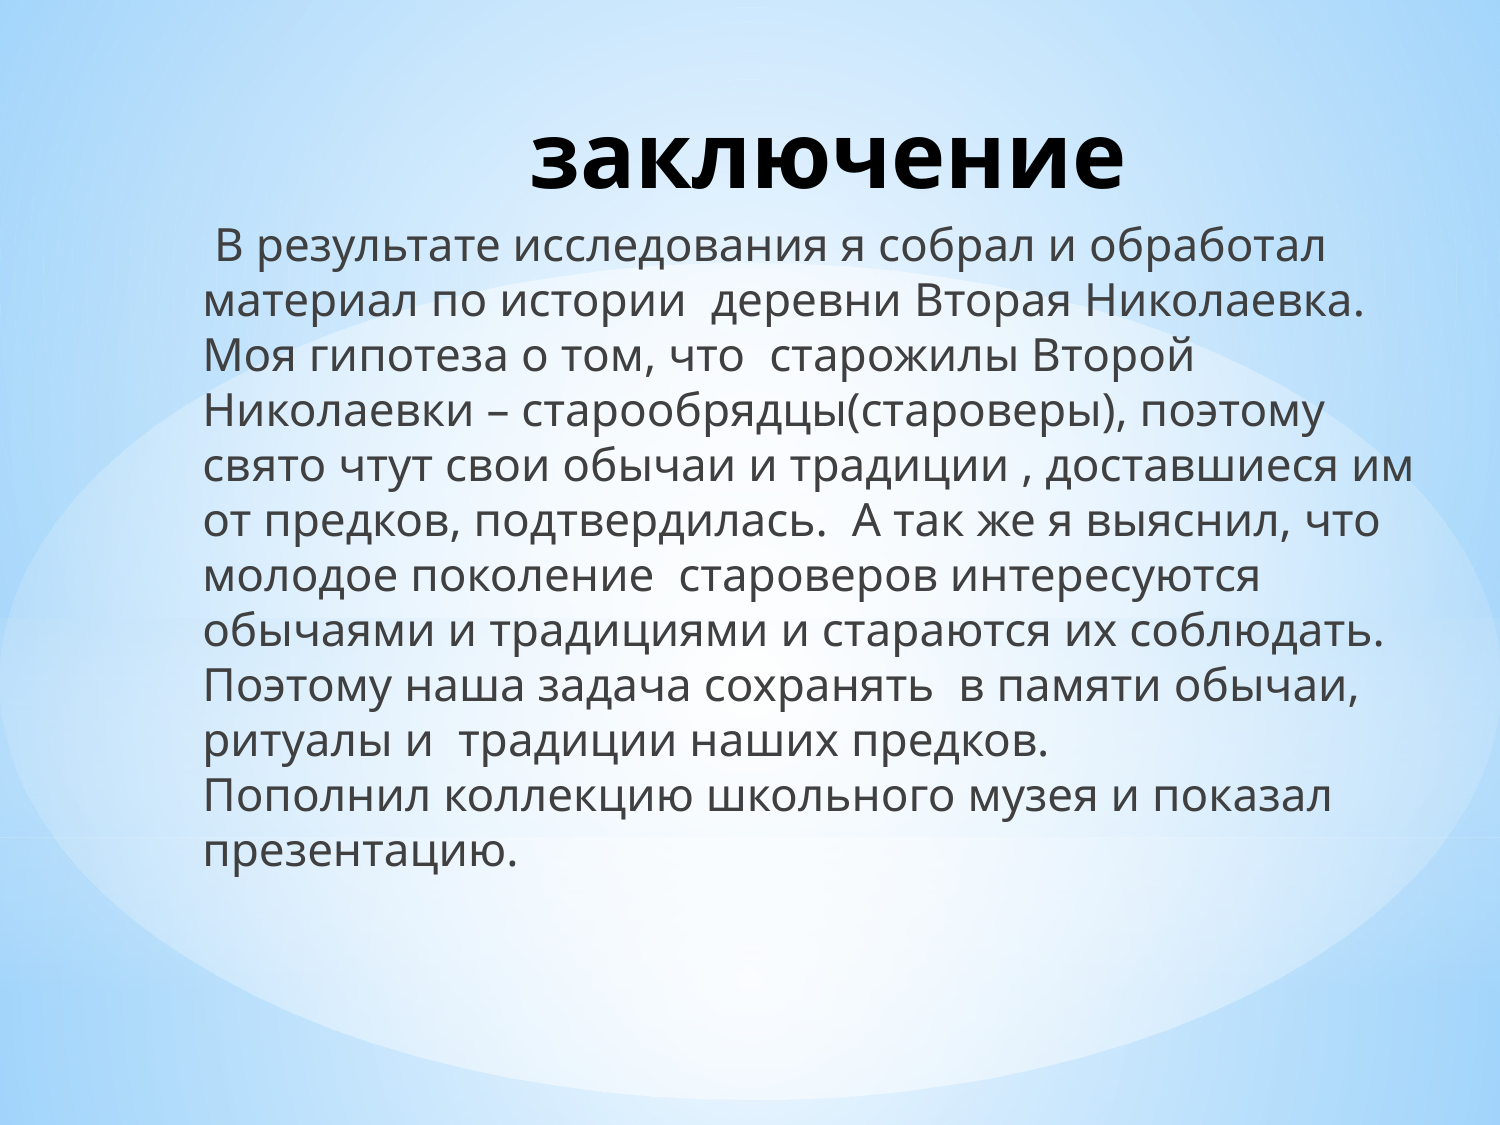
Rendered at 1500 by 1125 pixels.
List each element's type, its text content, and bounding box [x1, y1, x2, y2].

text_box В результате исследования я собрал и обработал материал по истории деревни Вторая Николаевка. Моя гипотеза о том, что старожилы Второй Николаевки – старообрядцы(староверы), поэтому свято чтут свои обычаи и традиции , доставшиеся им от предков, подтвердилась. А так же я выяснил, что молодое поколение староверов интересуются обычаями и традициями и стараются их соблюдать. Поэтому наша задача сохранять в памяти обычаи, ритуалы и традиции наших предков. Пополнил коллекцию школьного музея и показал презентацию. [187, 208, 1435, 1071]
text_box заключение [294, 89, 1363, 185]
